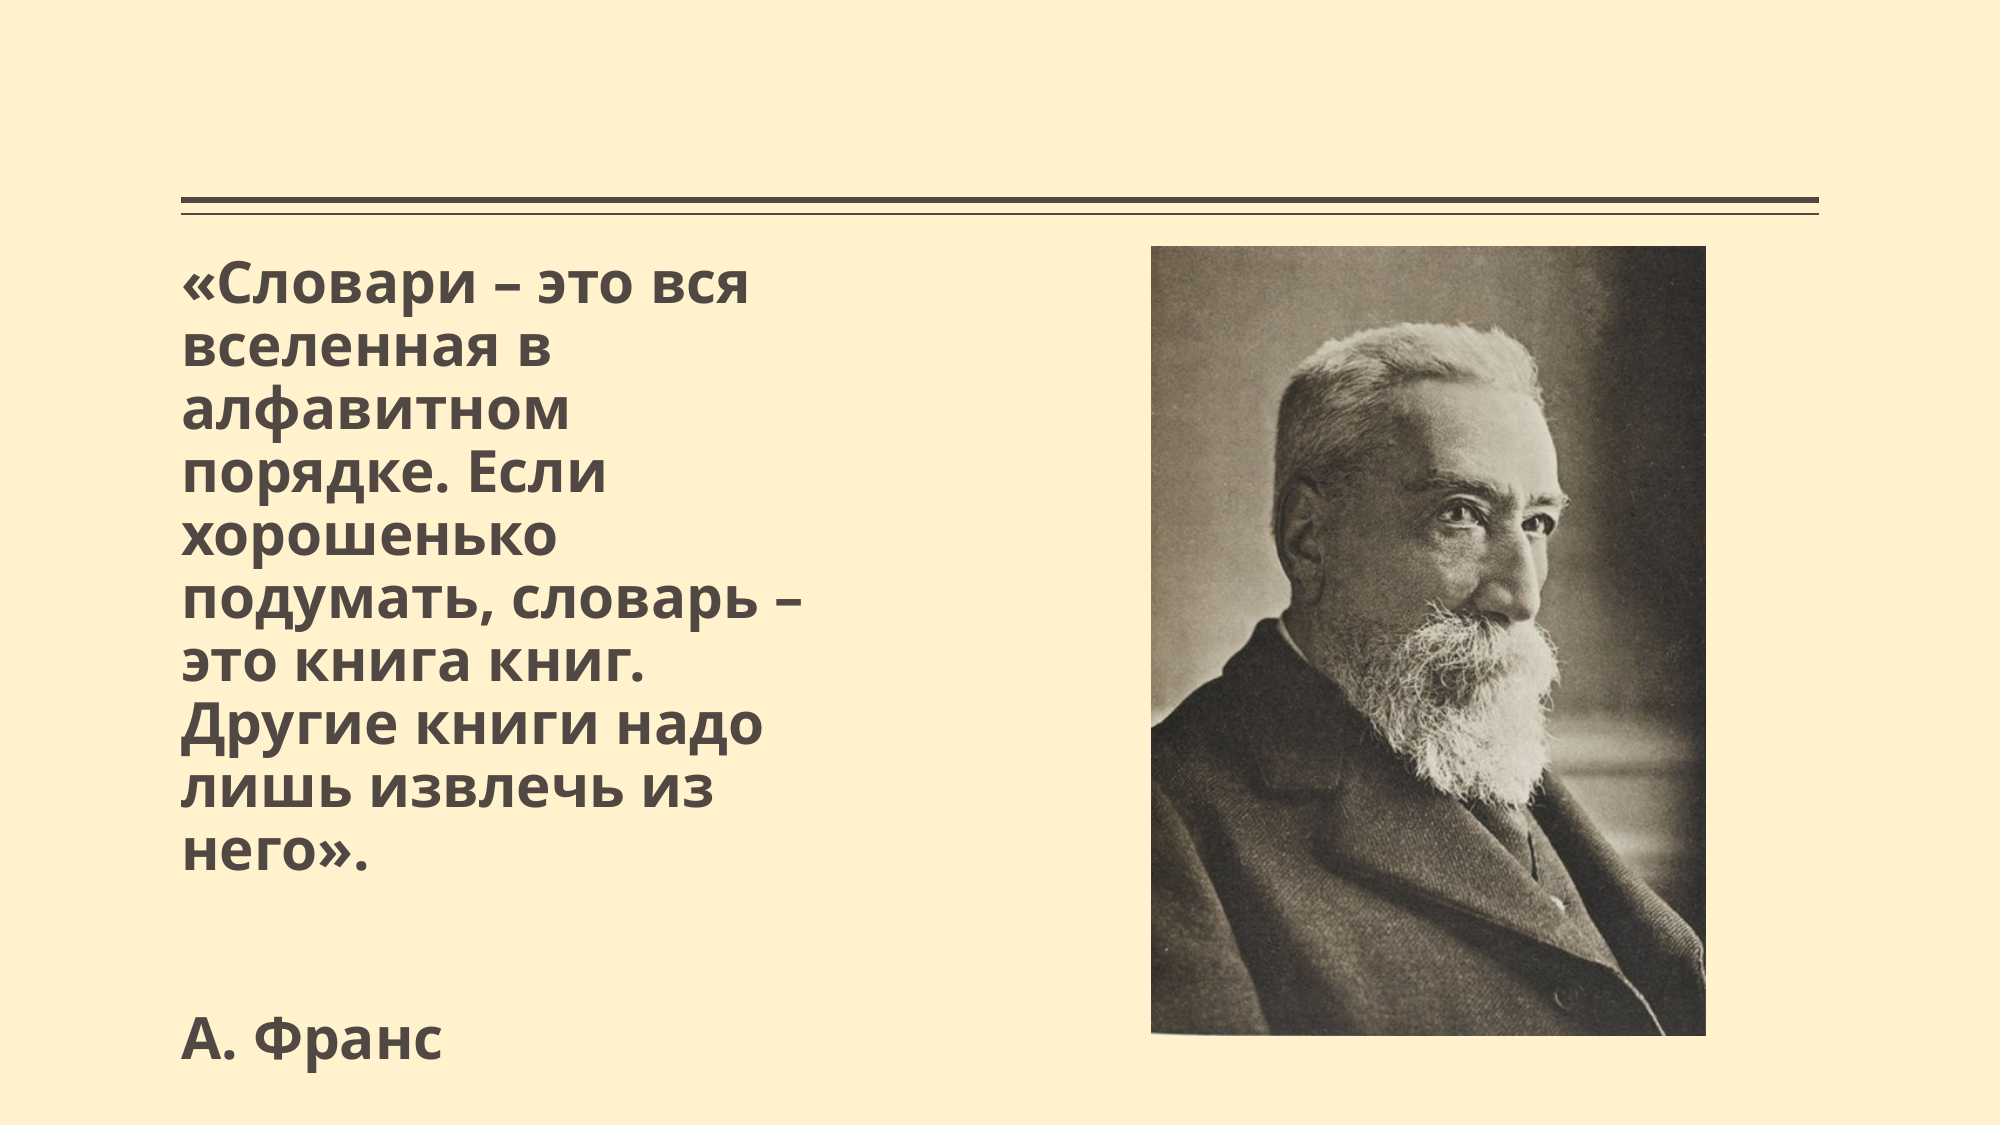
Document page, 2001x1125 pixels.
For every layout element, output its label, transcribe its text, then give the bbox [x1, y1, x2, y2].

picture [1151, 246, 1706, 1036]
list «Словари – это вся вселенная в алфавитном порядке. Если хорошенько подумать, словарь – это книга книг. Другие книги надо лишь извлечь из него». А. Франс [181, 246, 811, 1073]
